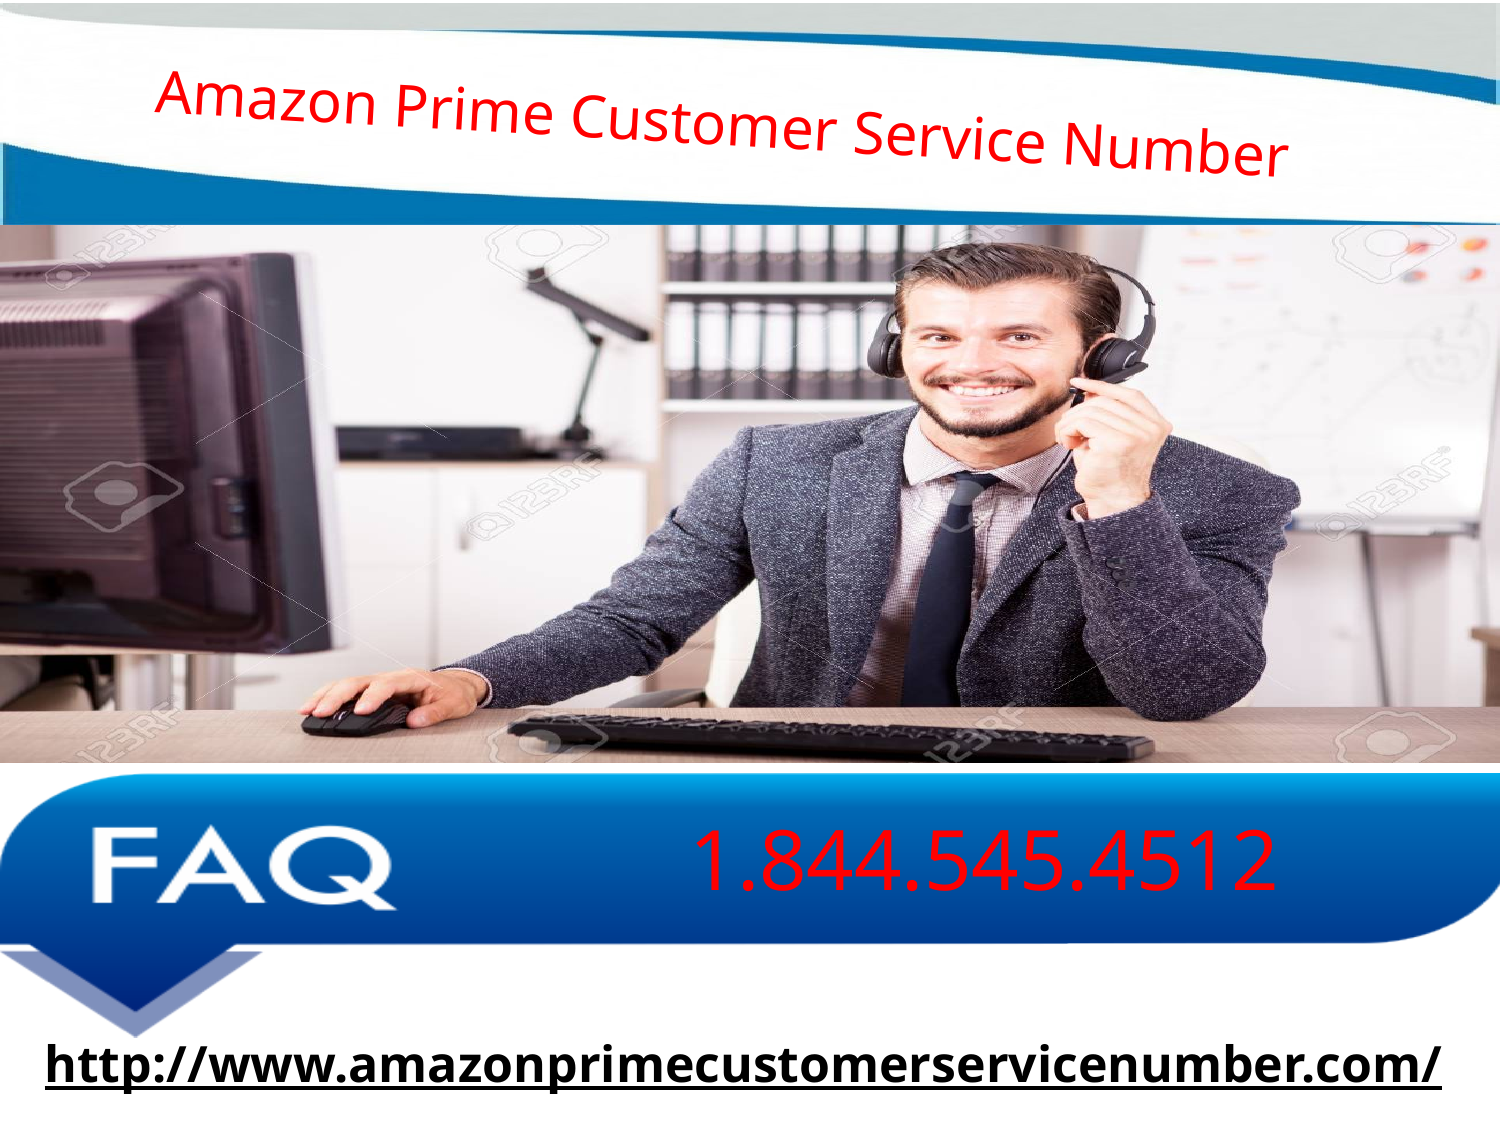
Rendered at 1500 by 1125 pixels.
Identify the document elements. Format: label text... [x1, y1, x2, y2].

picture [0, 773, 1500, 1038]
picture [0, 2, 1500, 763]
text_box http://www.amazonprimecustomerservicenumber.com/ [0, 1046, 1500, 1108]
